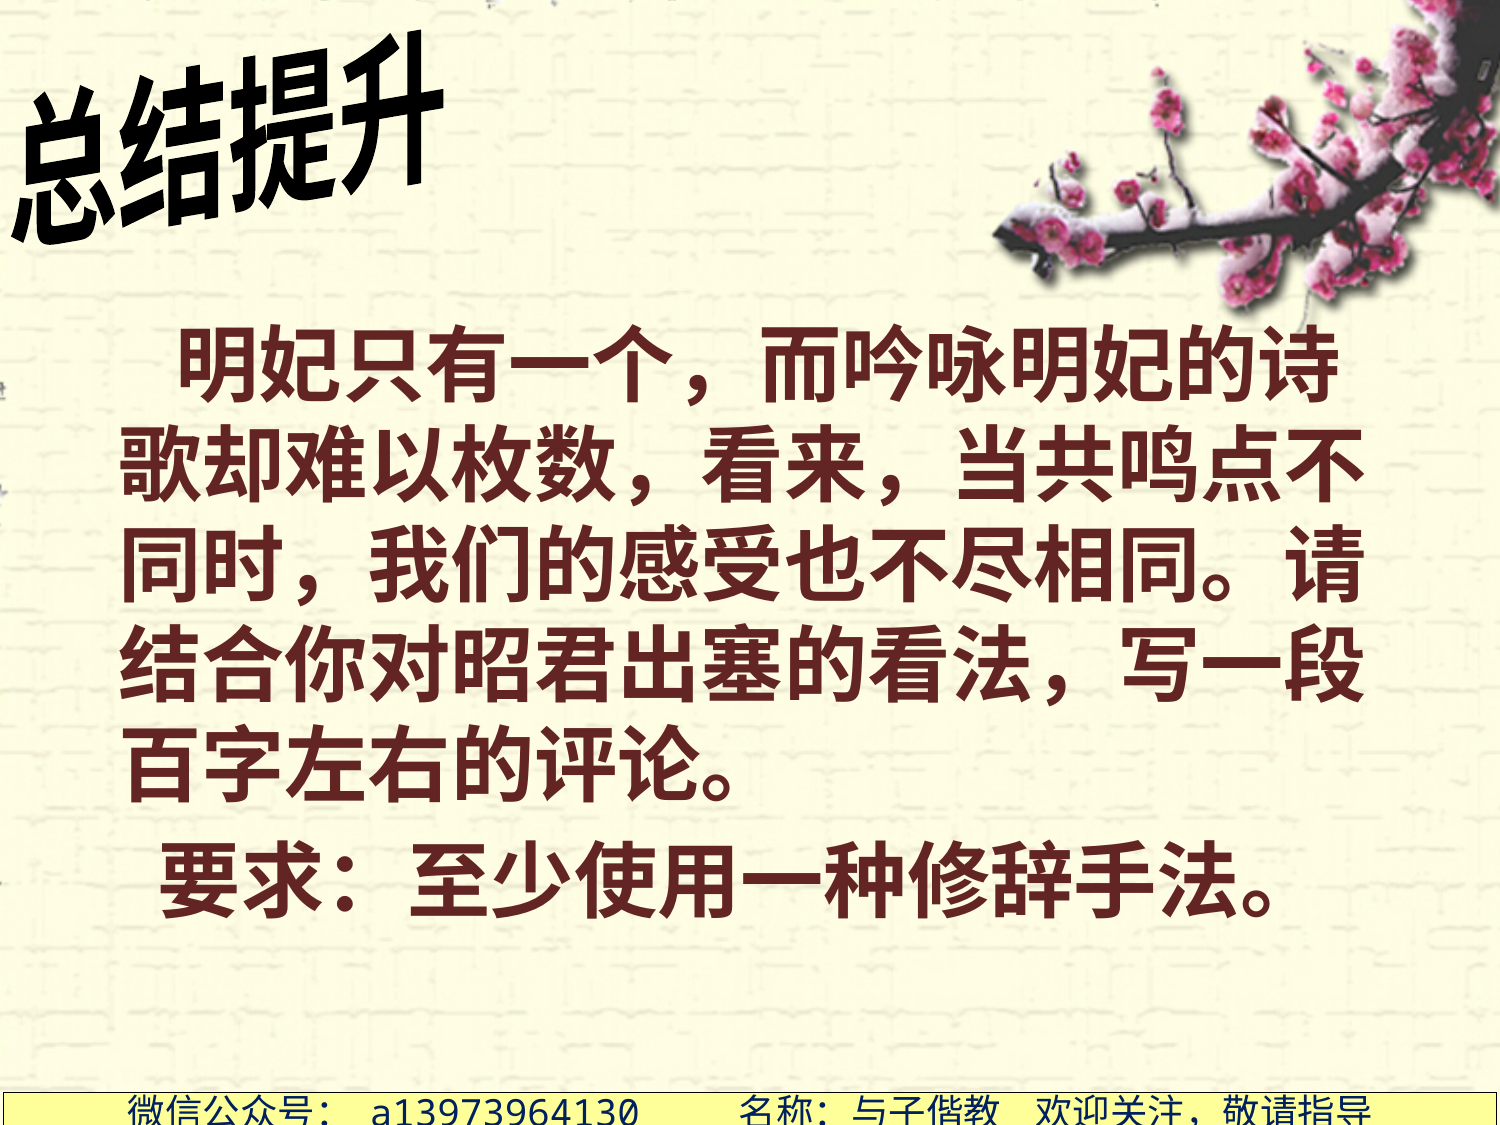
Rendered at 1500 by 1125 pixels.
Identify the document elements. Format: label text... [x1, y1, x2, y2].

picture [0, 0, 1500, 1125]
list 明妃只有一个，而吟咏明妃的诗歌却难以枚数，看来，当共鸣点不同时，我们的感受也不尽相同。请结合你对昭君出塞的看法，写一段百字左右的评论。 要求：至少使用一种修辞手法。 [46, 304, 1390, 1027]
text_box 微信公众号： a13973964130 名称：与子偕教 欢迎关注，敬请指导 [3, 1092, 1497, 1125]
